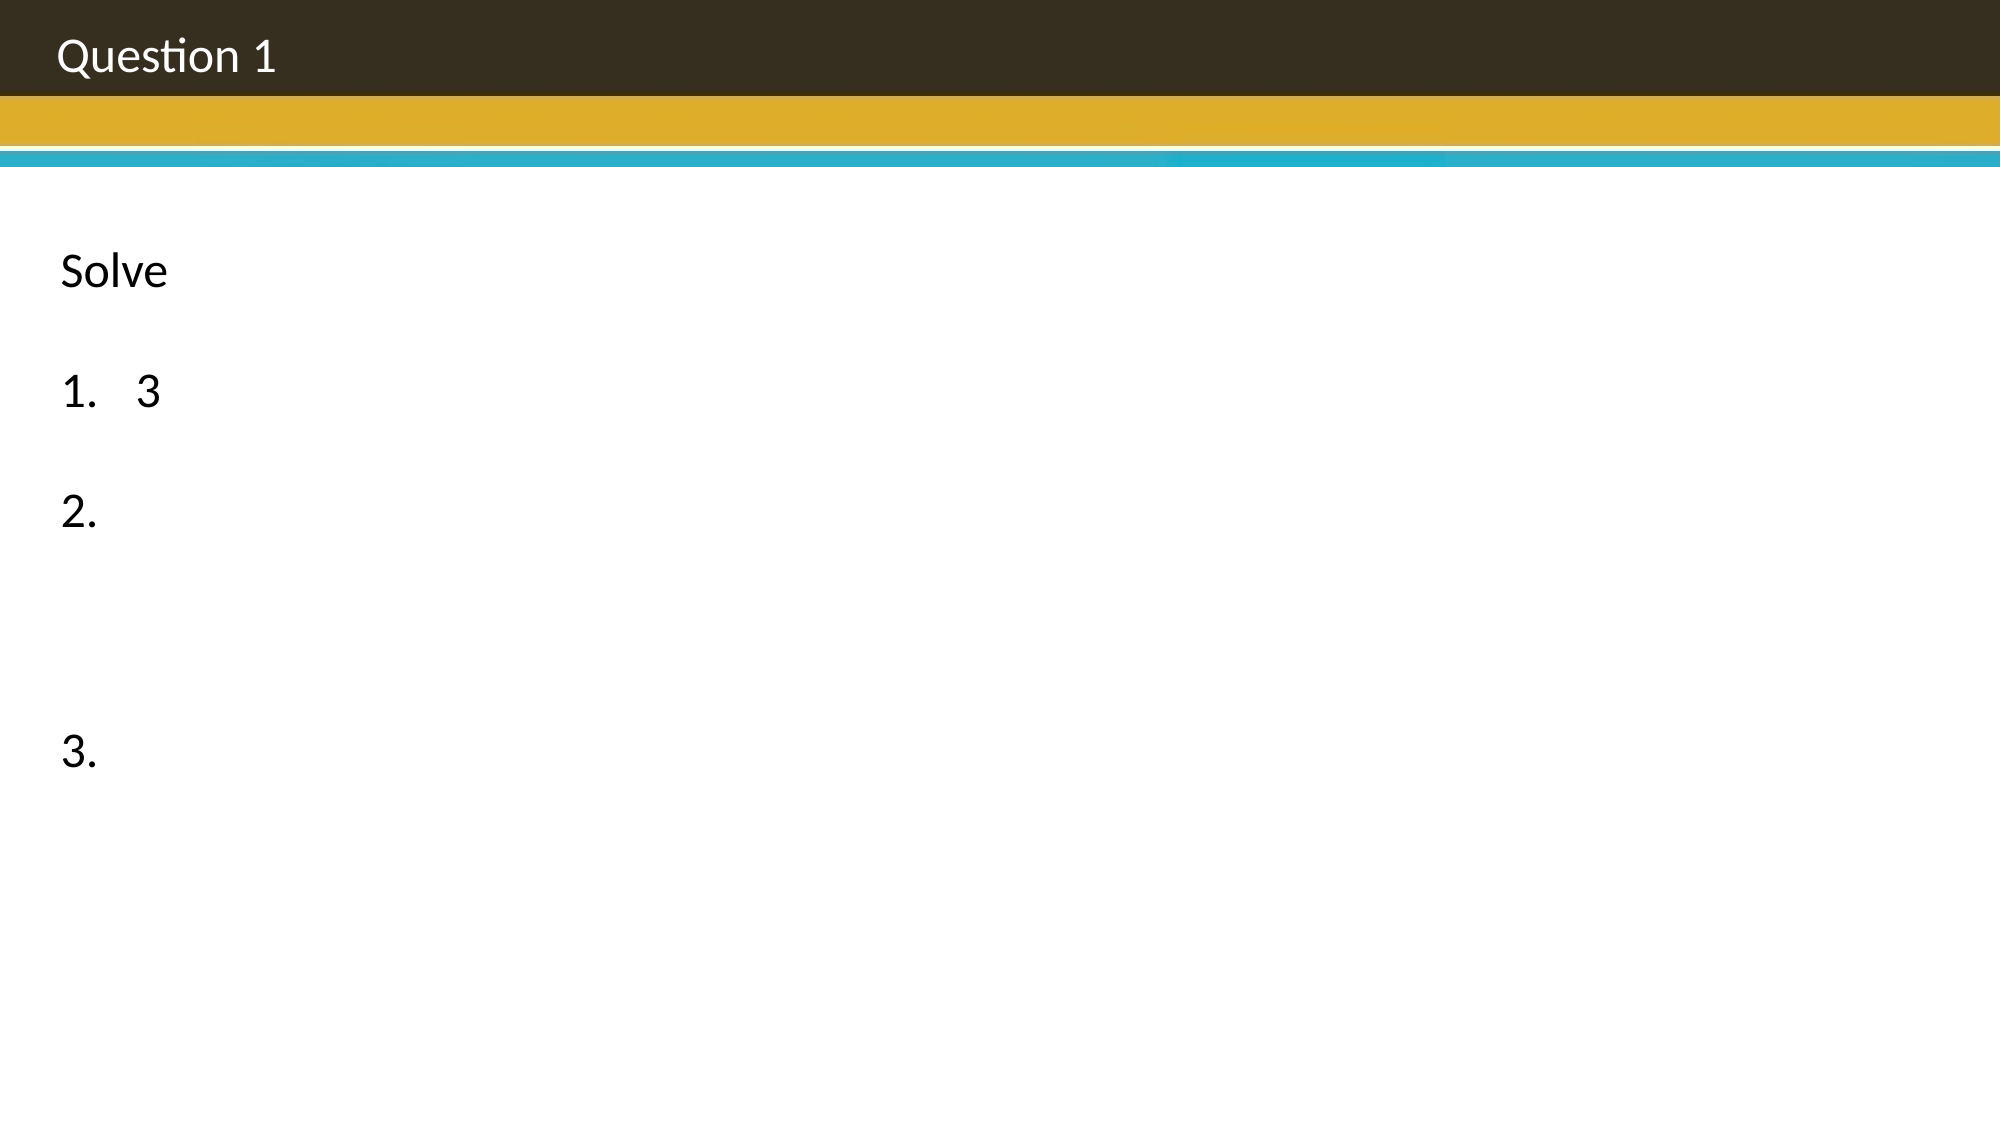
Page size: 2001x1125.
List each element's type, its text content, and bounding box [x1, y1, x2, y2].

text_box Question 1 [41, 14, 293, 90]
picture [0, 0, 2000, 167]
